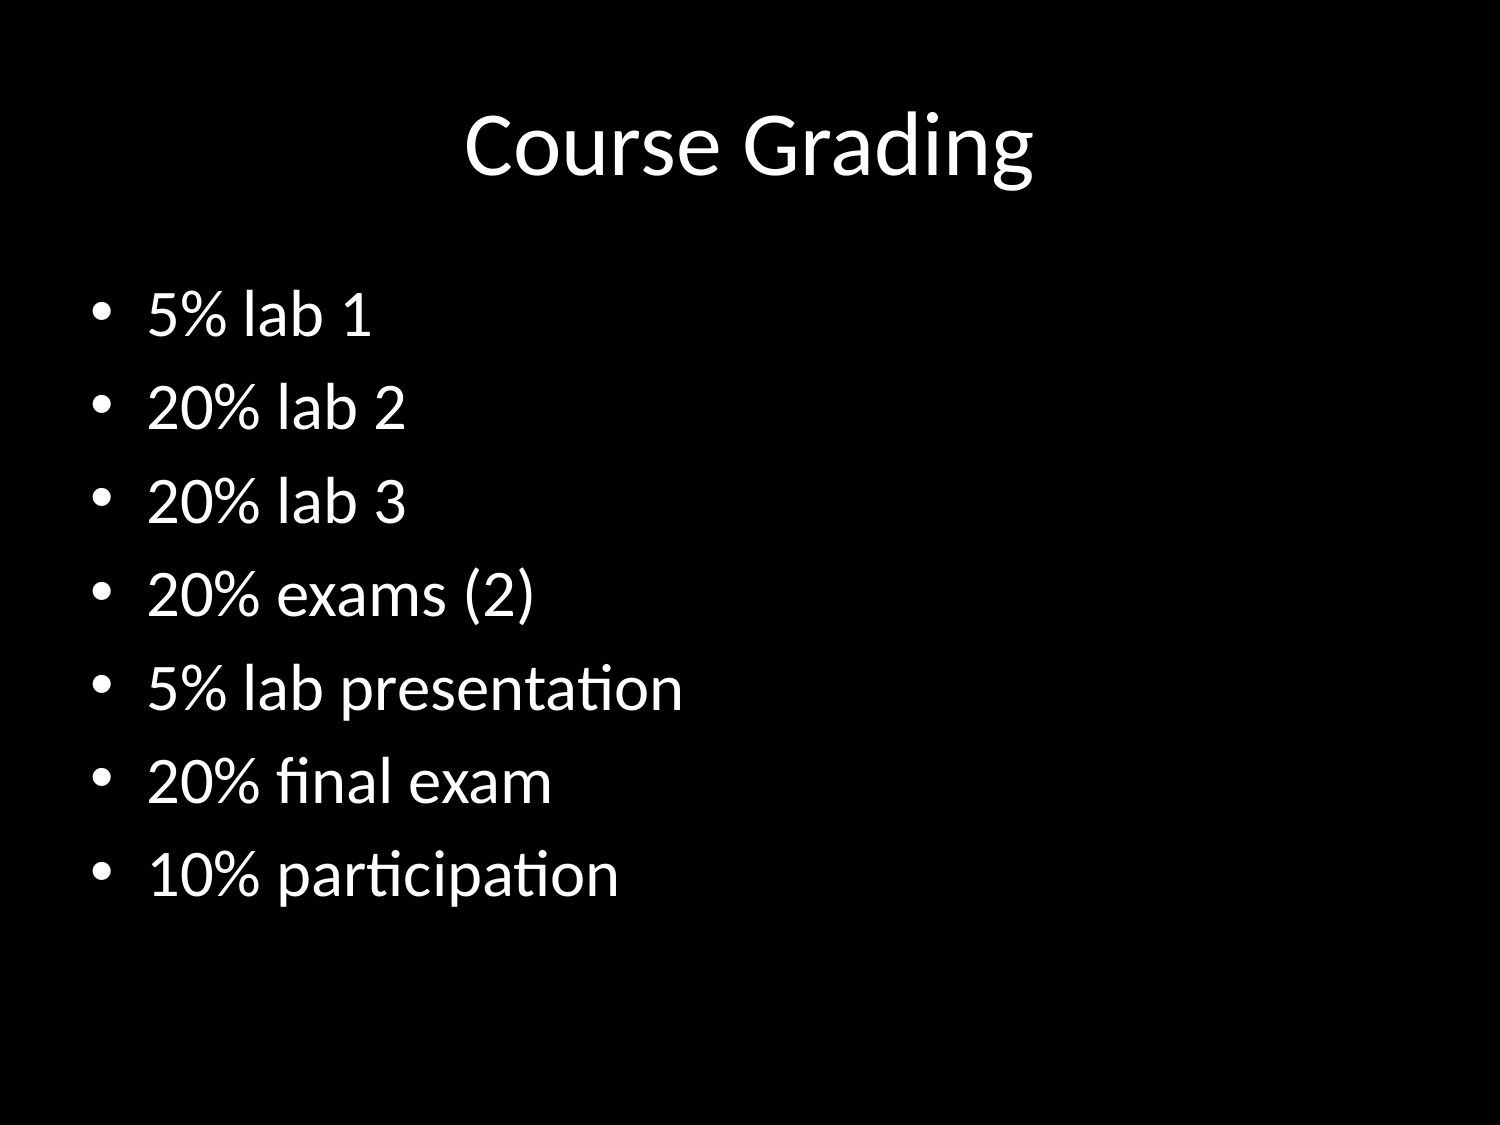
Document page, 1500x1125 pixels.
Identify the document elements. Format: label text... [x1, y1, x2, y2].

list 5% lab 1 20% lab 2 20% lab 3 20% exams (2) 5% lab presentation 20% final exam 10% participation [75, 262, 1425, 1005]
title Course Grading [75, 45, 1425, 233]
